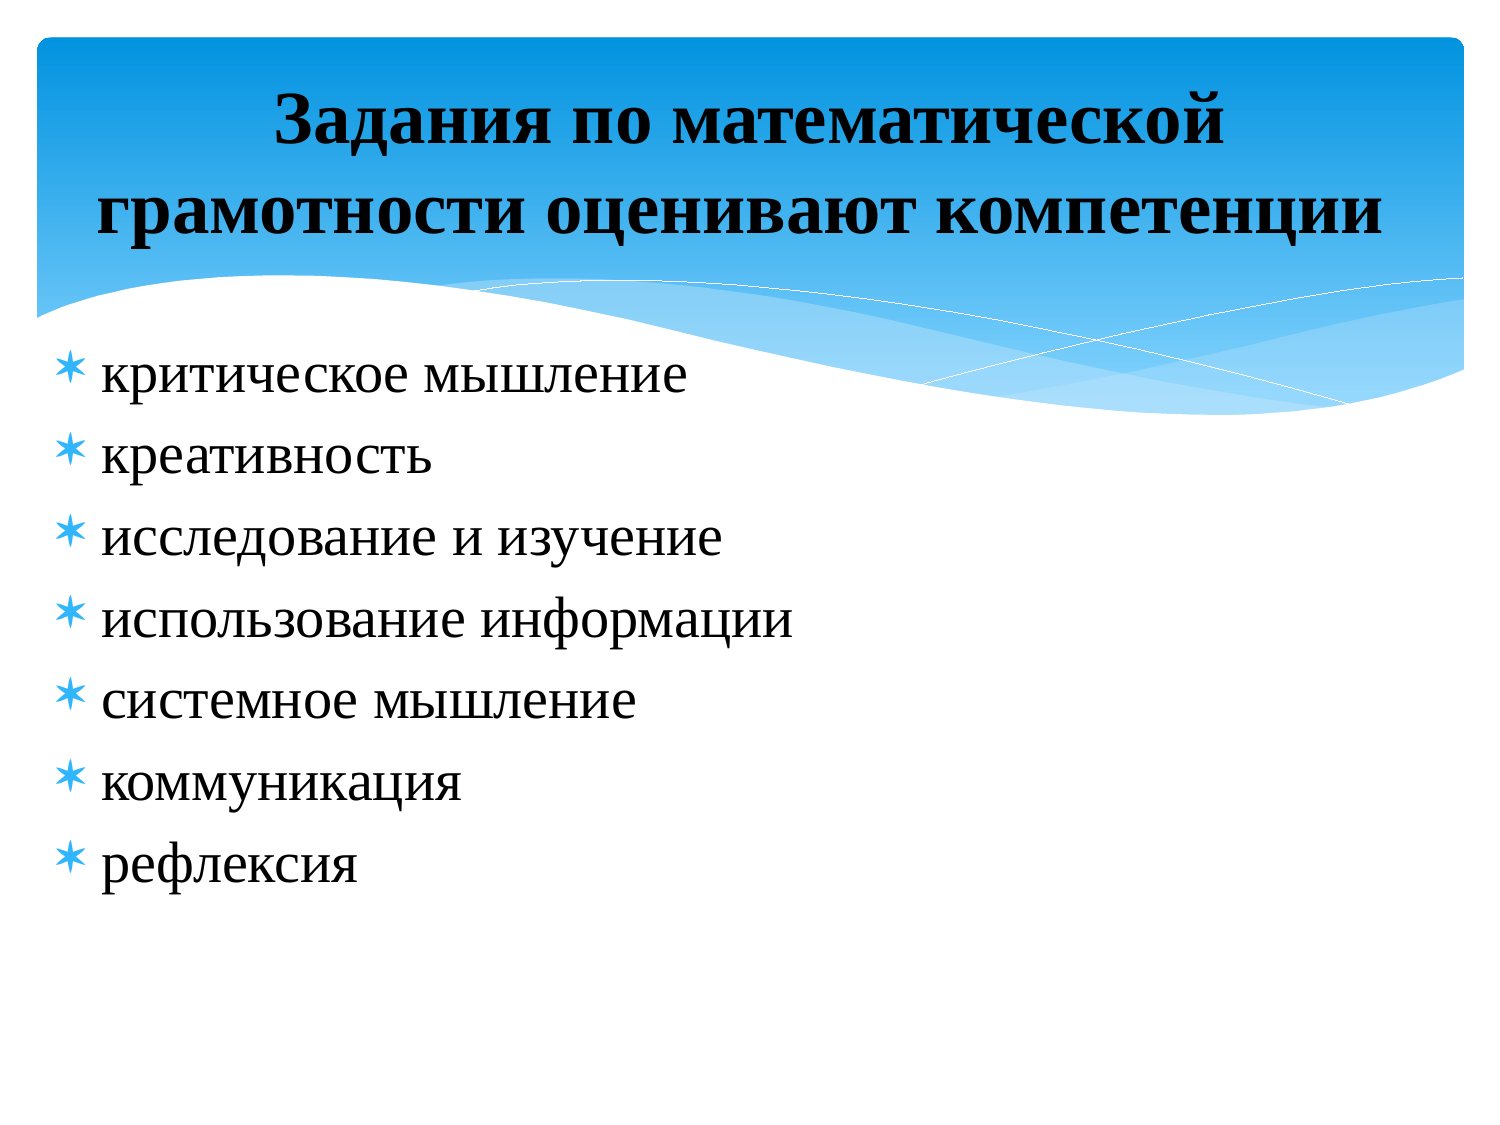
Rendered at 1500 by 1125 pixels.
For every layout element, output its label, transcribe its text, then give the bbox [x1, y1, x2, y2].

title Задания по математической грамотности оценивают компетенции [75, 55, 1425, 261]
list критическое мышление креативность исследование и изучение использование информации системное мышление коммуникация рефлексия [41, 326, 1459, 1083]
